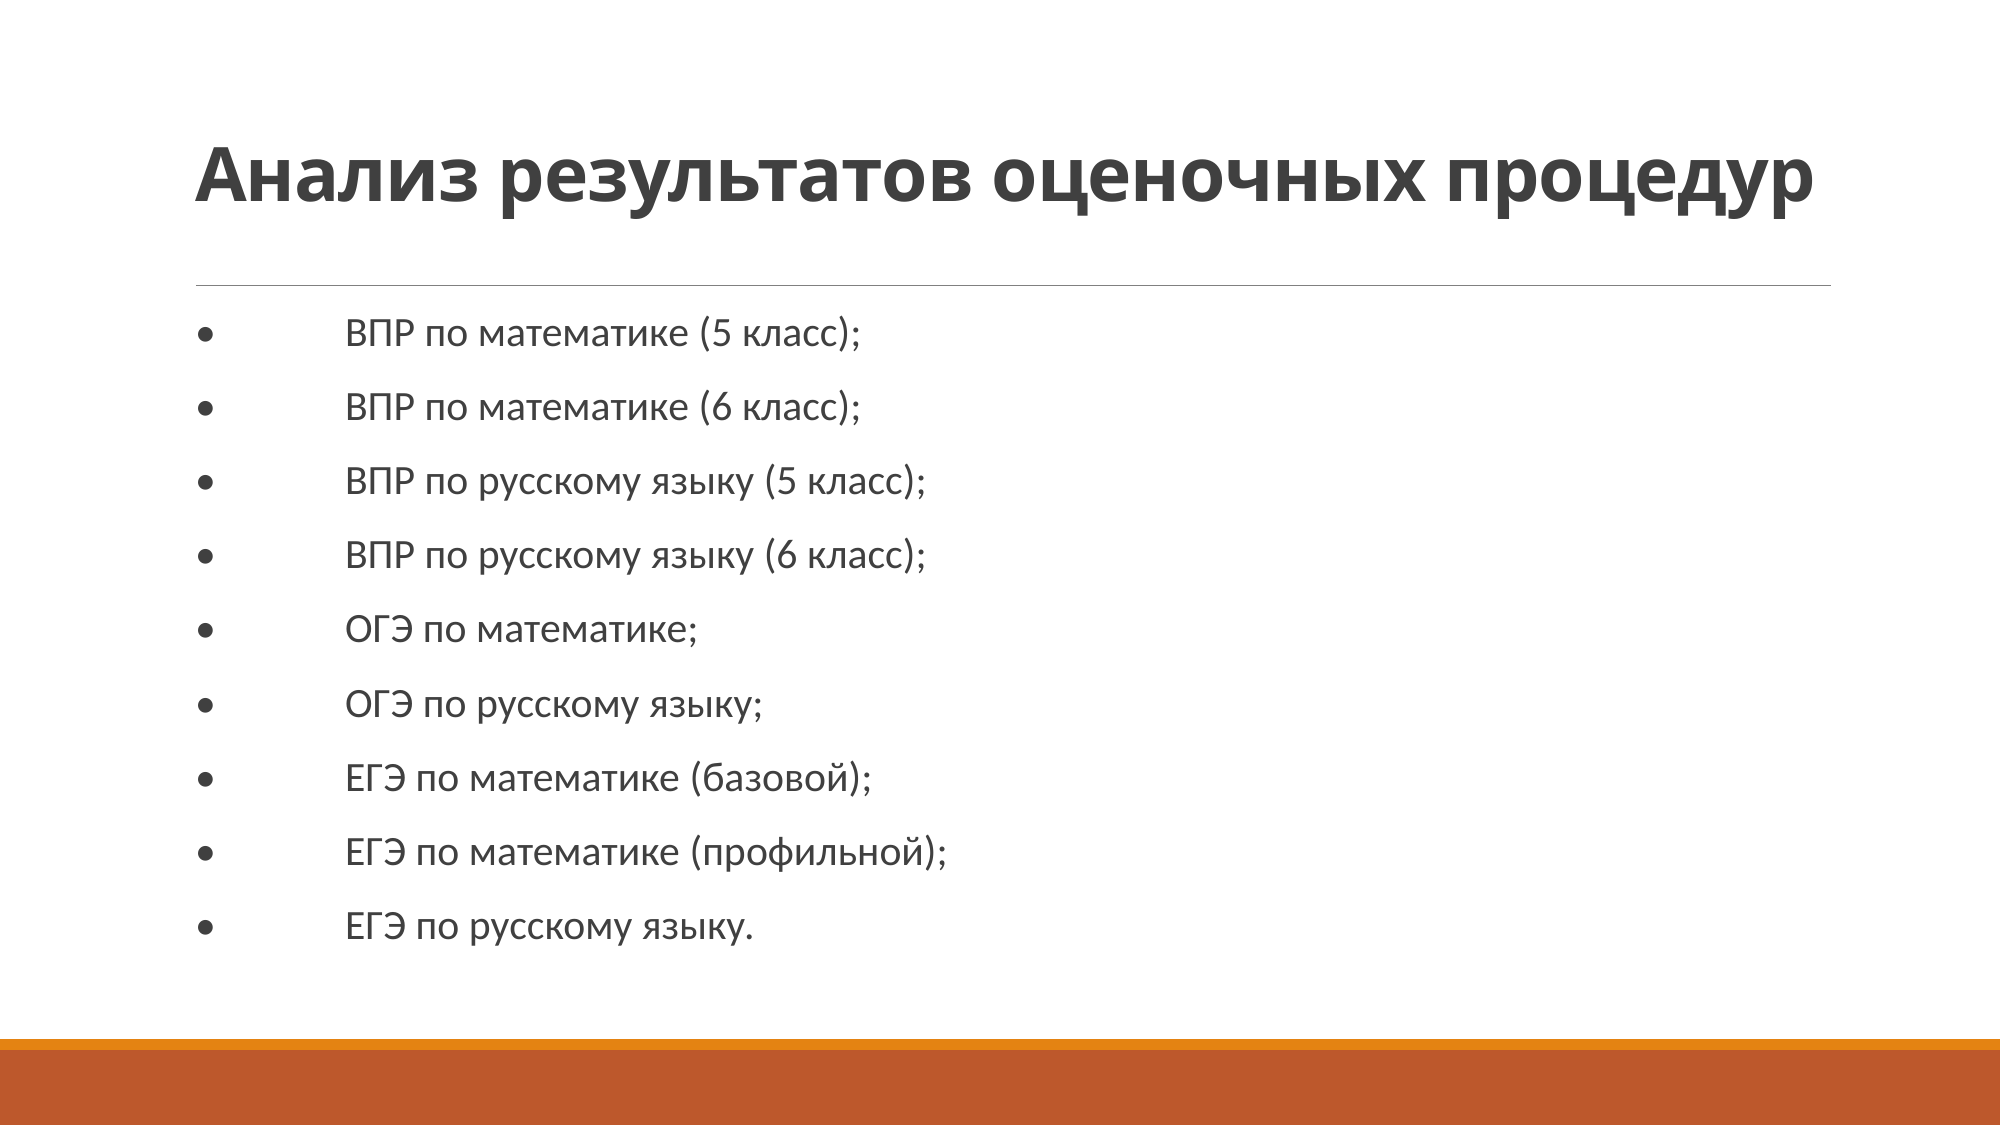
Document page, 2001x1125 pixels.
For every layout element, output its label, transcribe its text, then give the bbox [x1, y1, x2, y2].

list • ВПР по математике (5 класс); • ВПР по математике (6 класс); • ВПР по русскому языку (5 класс); • ВПР по русскому языку (6 класс); • ОГЭ по математике; • ОГЭ по русскому языку; • ЕГЭ по математике (базовой); • ЕГЭ по математике (профильной); • ЕГЭ по русскому языку. [180, 302, 1830, 963]
title Анализ результатов оценочных процедур [180, 47, 1936, 225]
